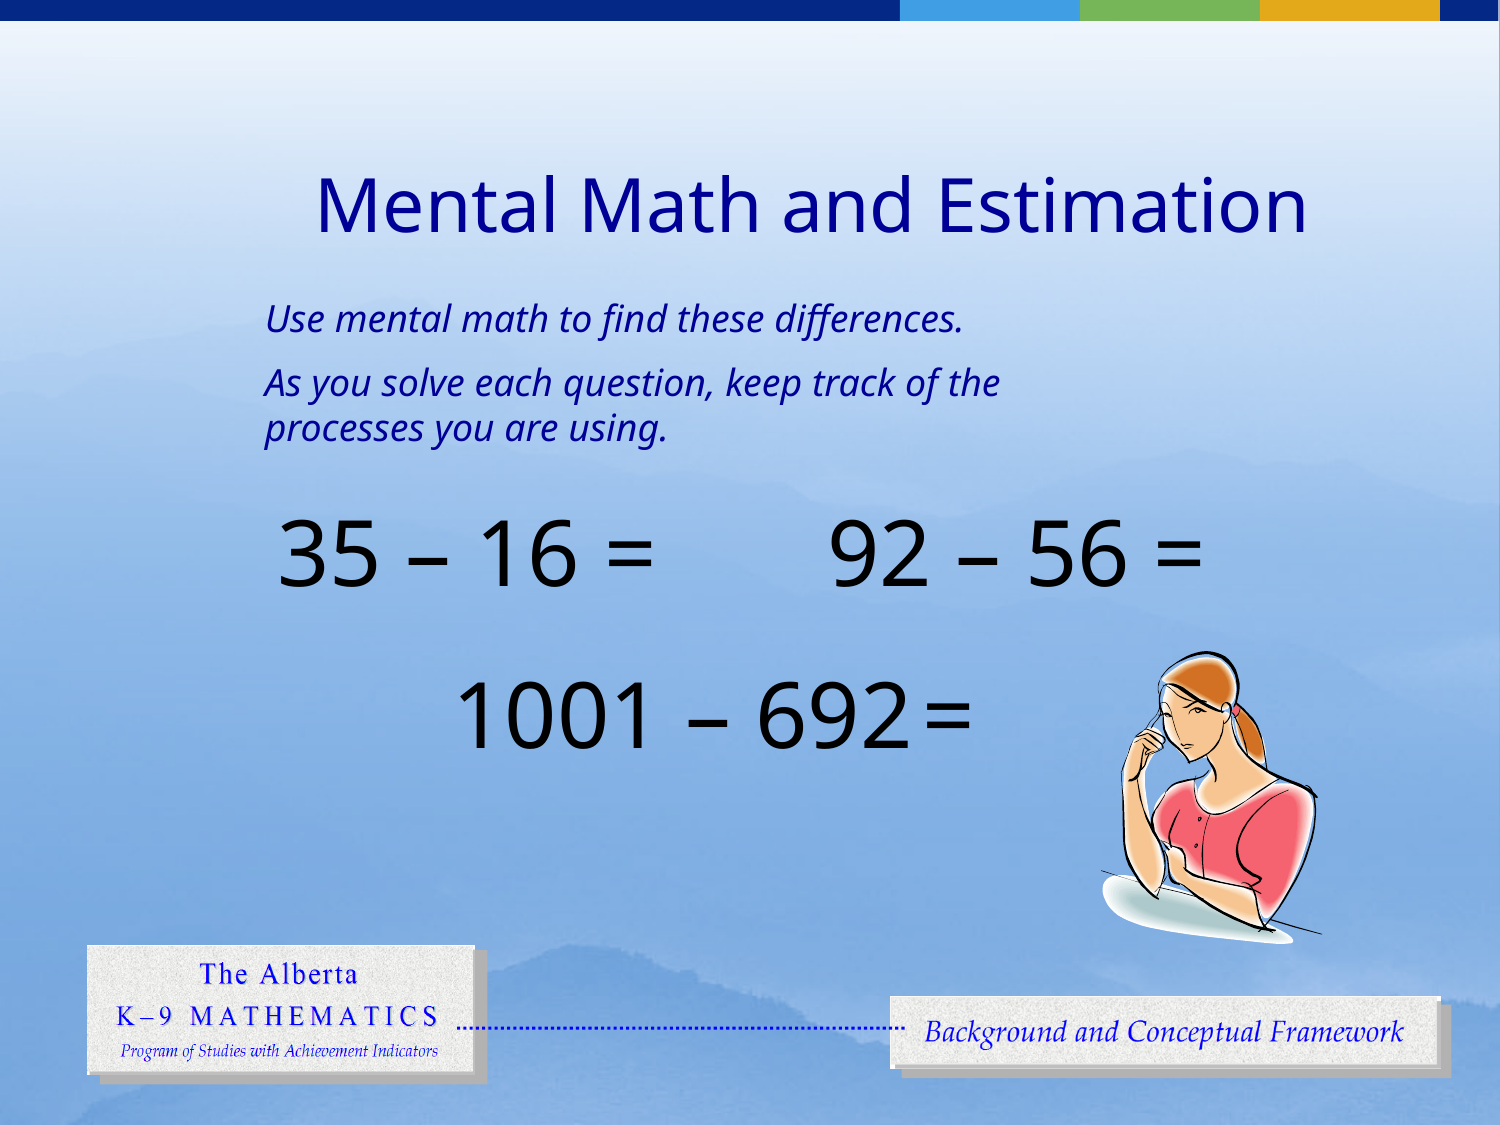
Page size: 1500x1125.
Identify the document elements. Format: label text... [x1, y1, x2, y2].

text_box 1001 – 692 = [437, 649, 1063, 775]
text_box 35 – 16 = [262, 487, 738, 613]
text_box Use mental math to find these differences. As you solve each question, keep track of the processes you are using. [249, 287, 1050, 456]
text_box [86, 944, 1452, 1085]
text_box 92 – 56 = [812, 487, 1263, 613]
picture [1099, 649, 1324, 946]
text_box Mental Math and Estimation [150, 149, 1325, 255]
